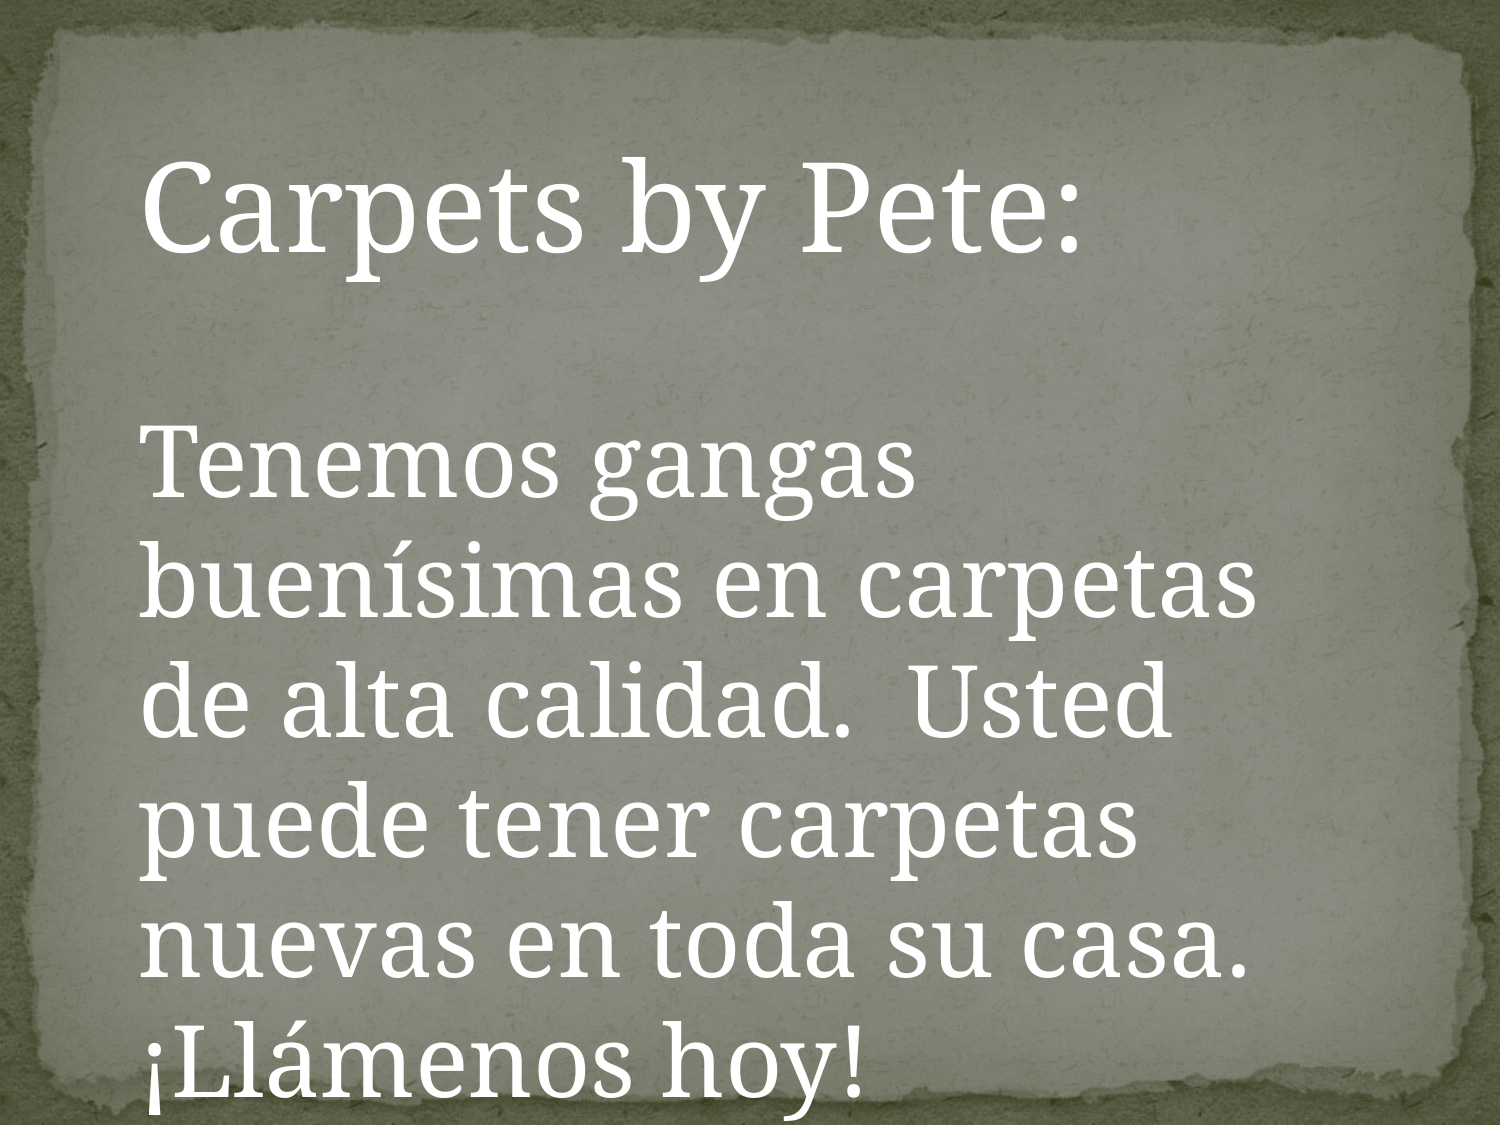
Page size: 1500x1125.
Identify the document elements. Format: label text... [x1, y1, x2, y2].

text_box Carpets by Pete: Tenemos gangas buenísimas en carpetas de alta calidad. Usted puede tener carpetas nuevas en toda su casa. ¡Llámenos hoy! [123, 120, 1402, 1125]
